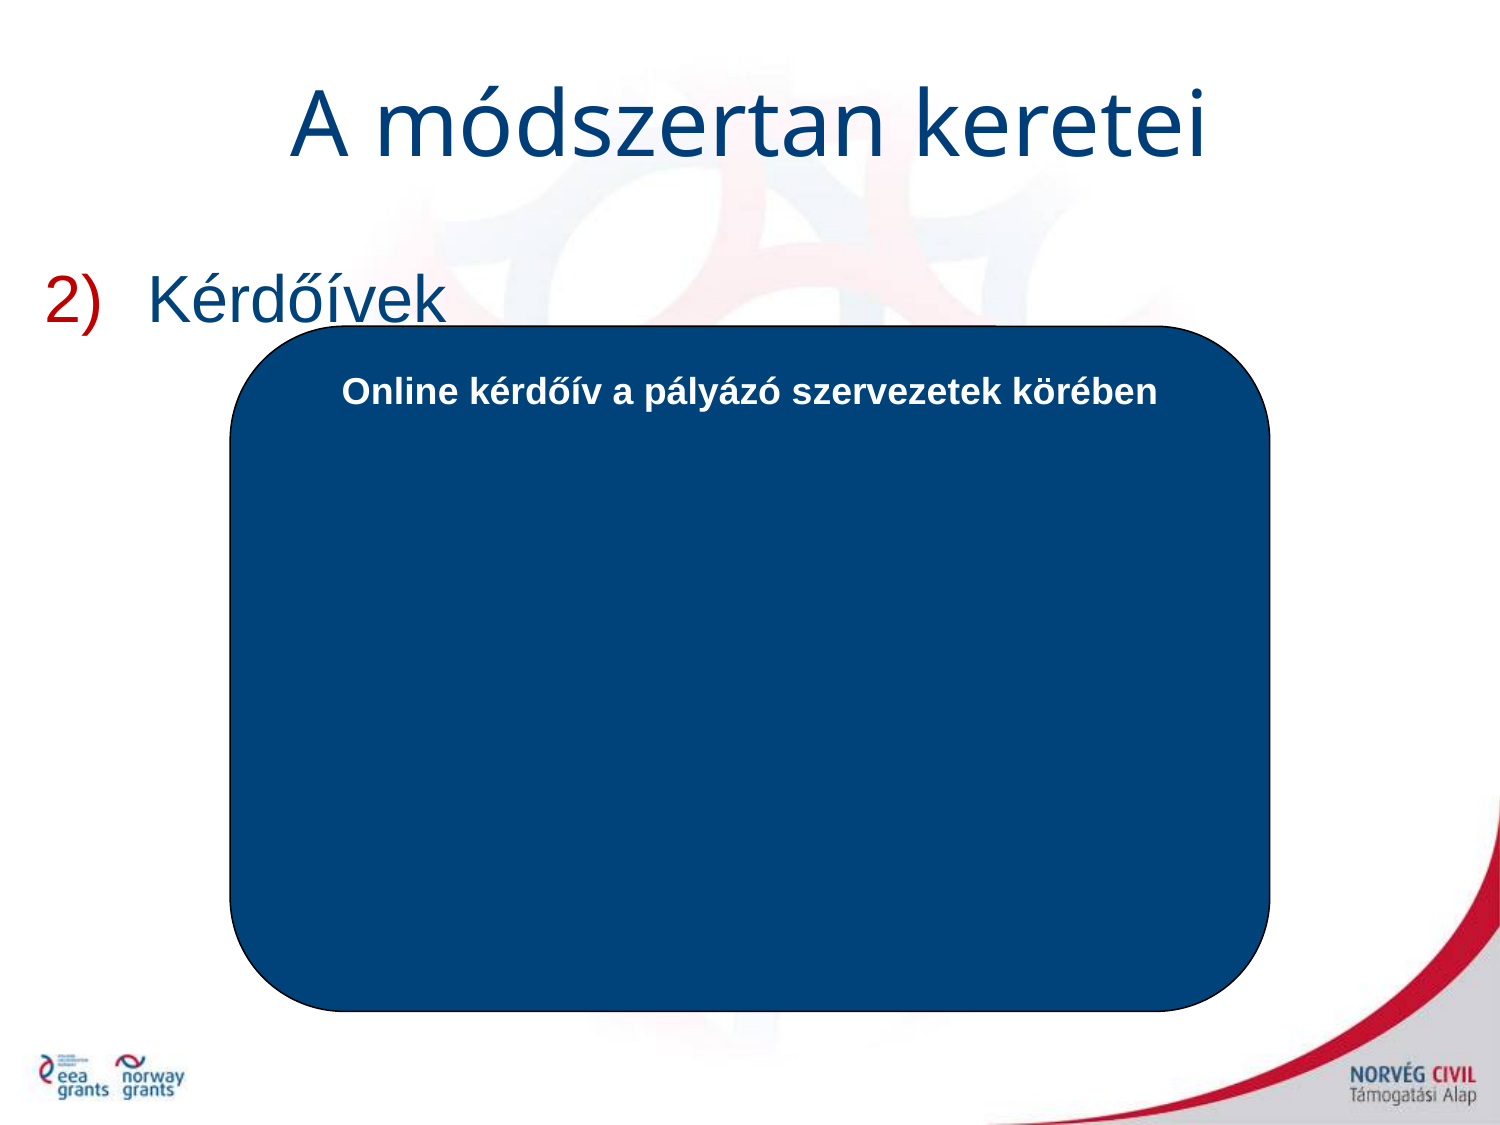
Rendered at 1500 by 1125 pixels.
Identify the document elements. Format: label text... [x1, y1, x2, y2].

text_box A módszertan keretei [41, 31, 1459, 209]
text_box Online kérdőív a pályázó szervezetek körében [230, 326, 1270, 1012]
picture [0, 0, 1500, 1125]
text_box Kérdőívek [29, 207, 1471, 463]
